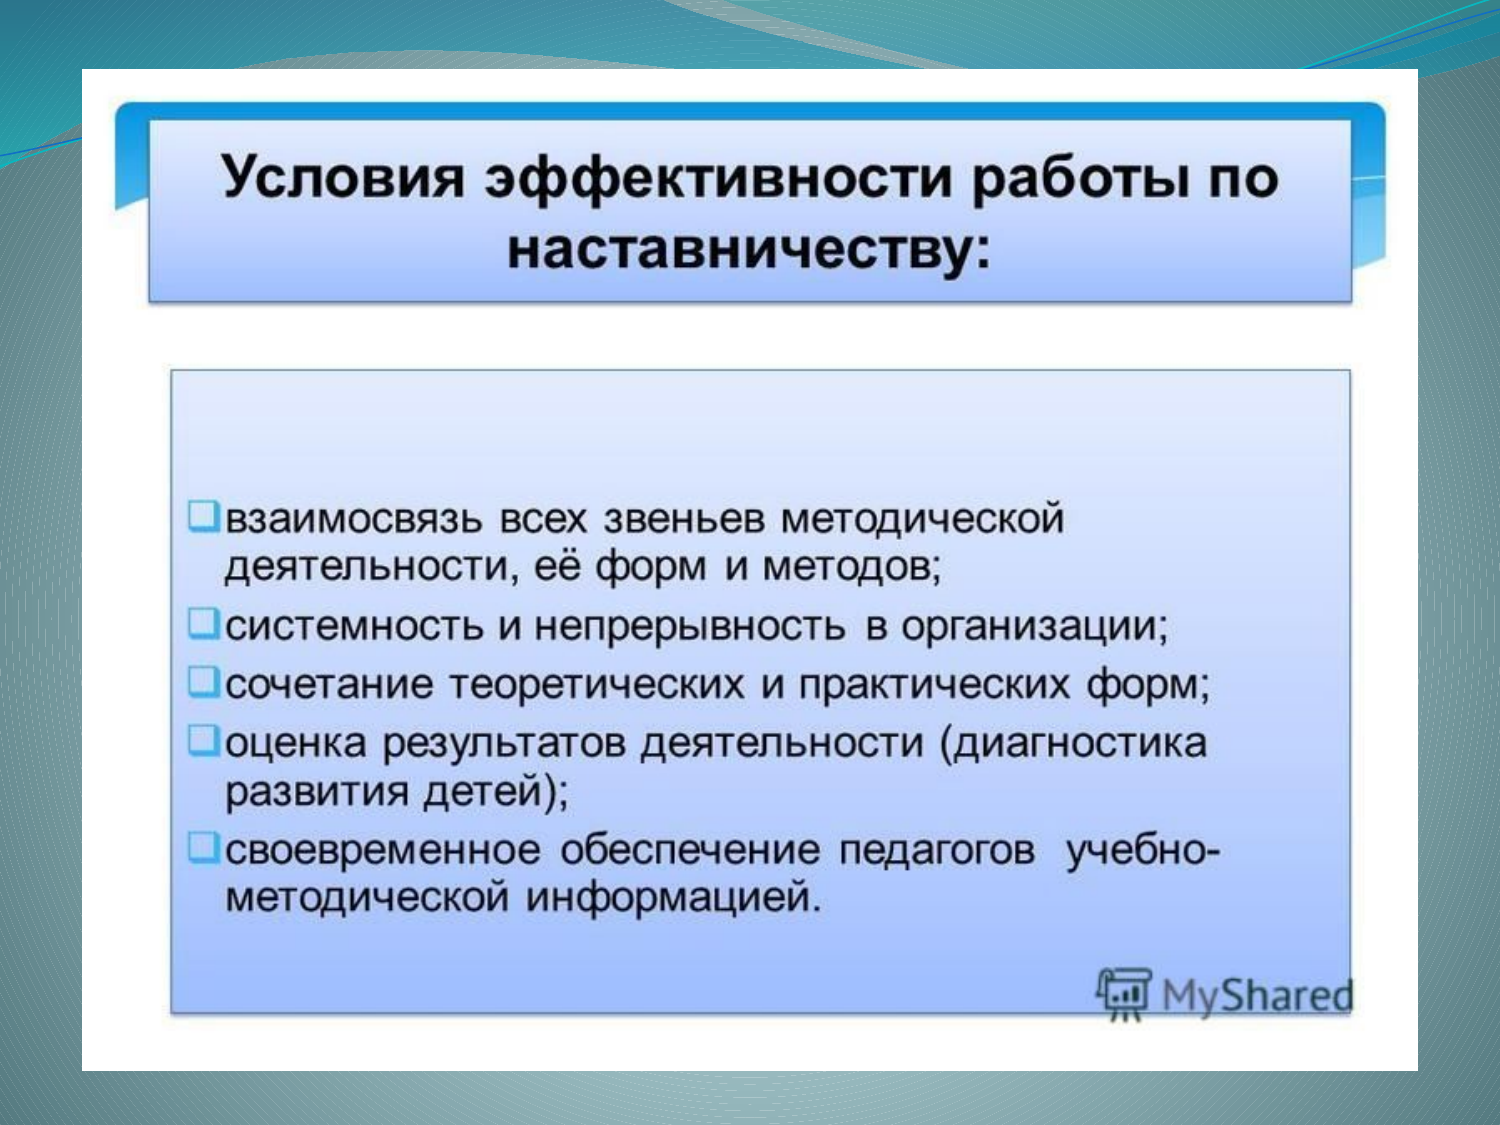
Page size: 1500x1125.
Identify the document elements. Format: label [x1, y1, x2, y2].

picture [81, 69, 1419, 1071]
